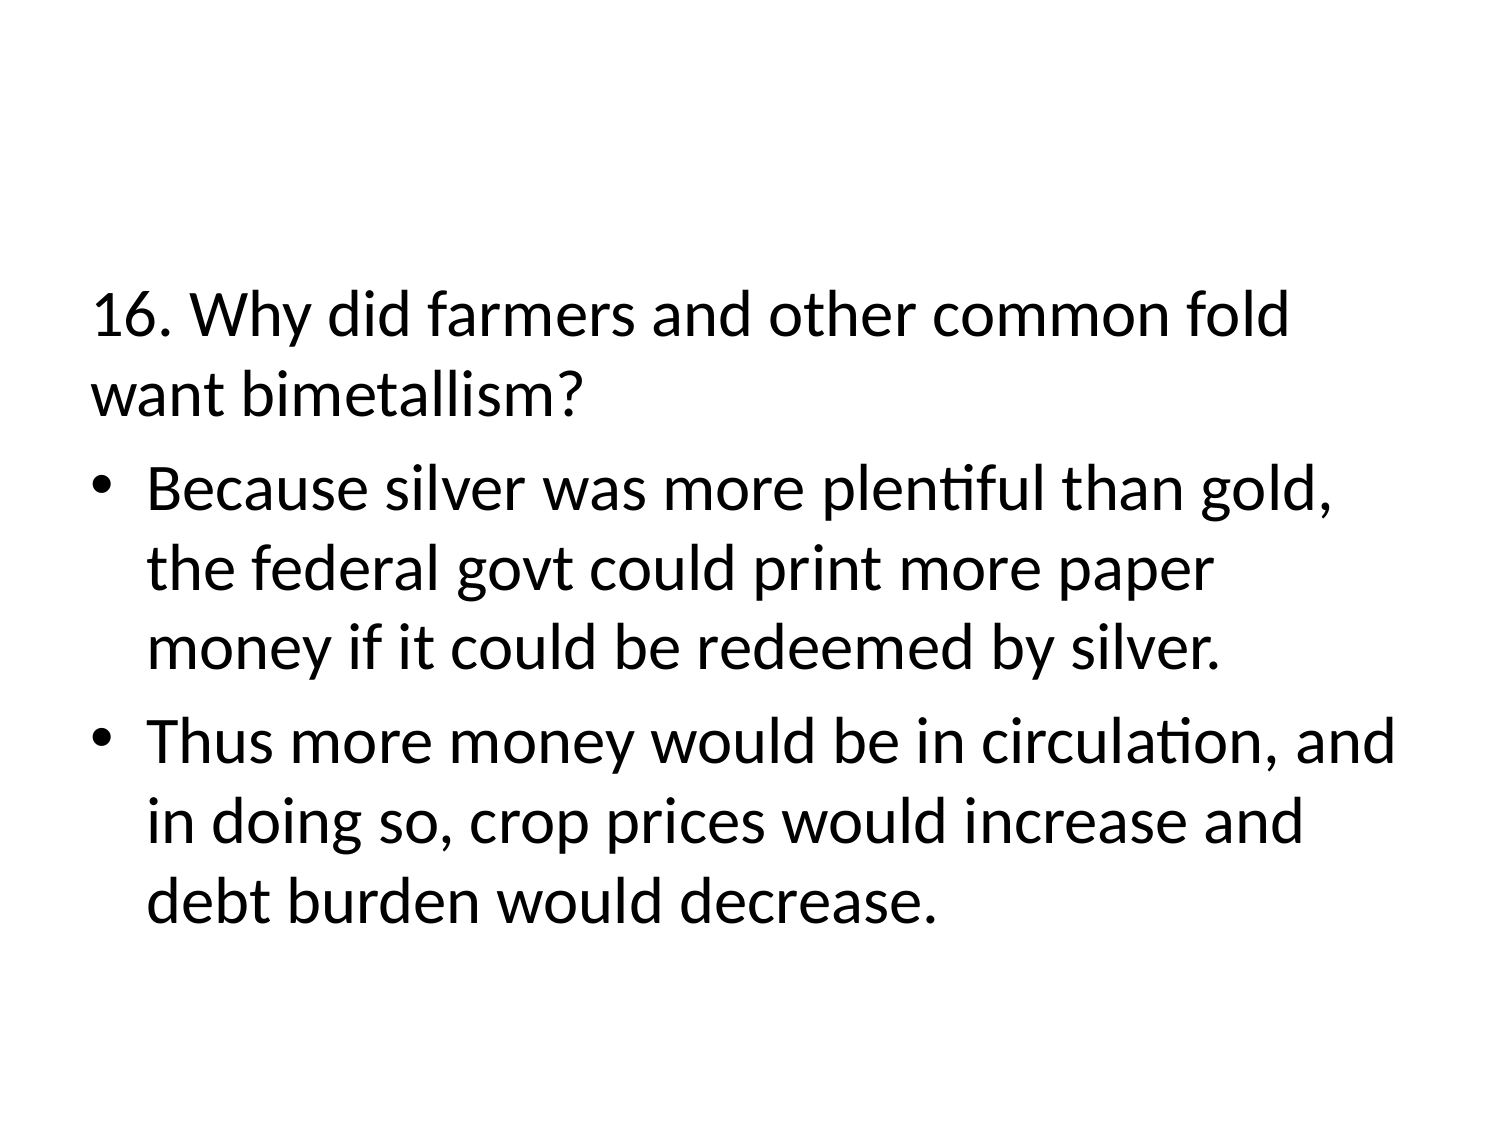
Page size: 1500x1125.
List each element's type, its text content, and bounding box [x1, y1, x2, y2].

list 16. Why did farmers and other common fold want bimetallism? Because silver was more plentiful than gold, the federal govt could print more paper money if it could be redeemed by silver. Thus more money would be in circulation, and in doing so, crop prices would increase and debt burden would decrease. [75, 262, 1425, 1005]
